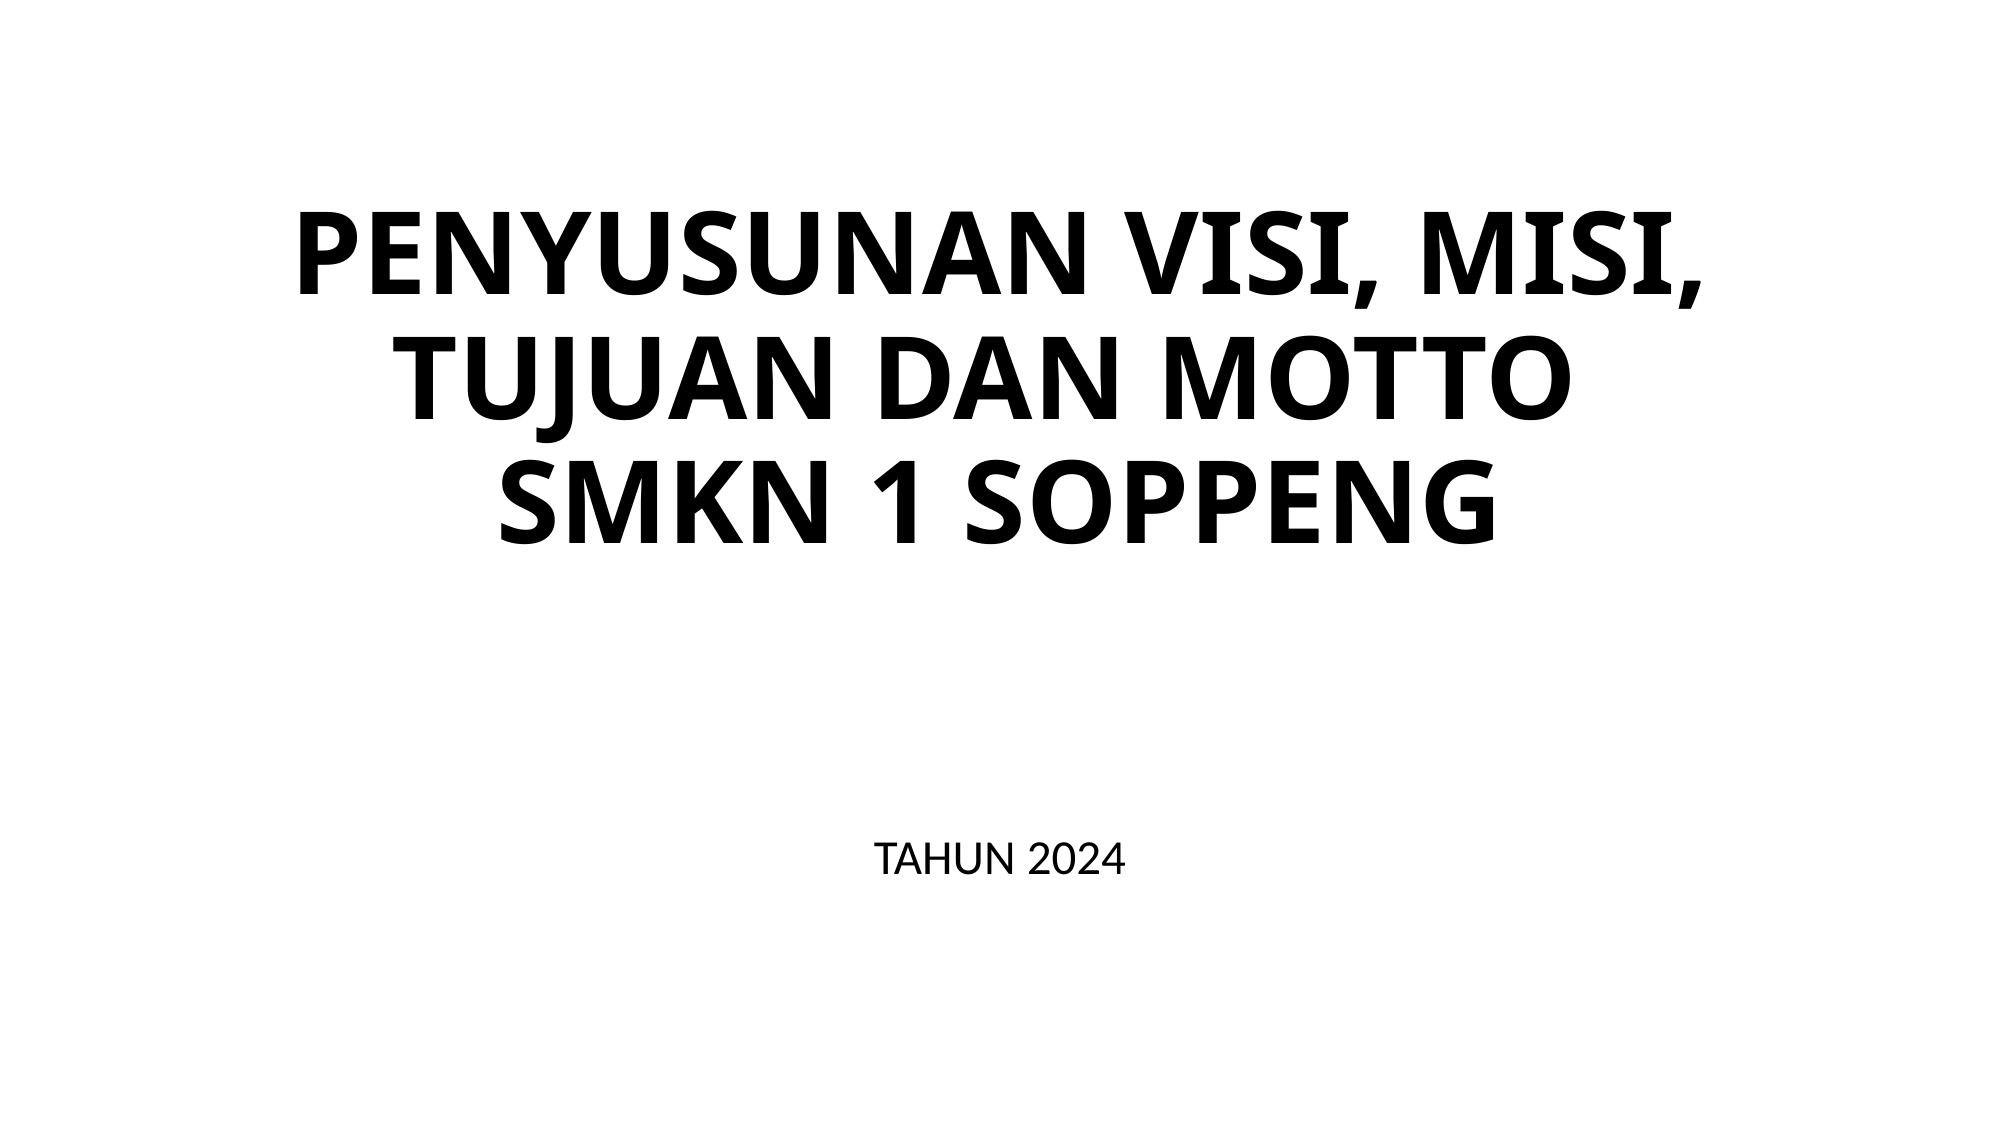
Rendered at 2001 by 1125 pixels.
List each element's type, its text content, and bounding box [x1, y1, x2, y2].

subtitle TAHUN 2024 [249, 824, 1750, 893]
title PENYUSUNAN VISI, MISI, TUJUAN DAN MOTTO SMKN 1 SOPPENG [249, 184, 1750, 576]
